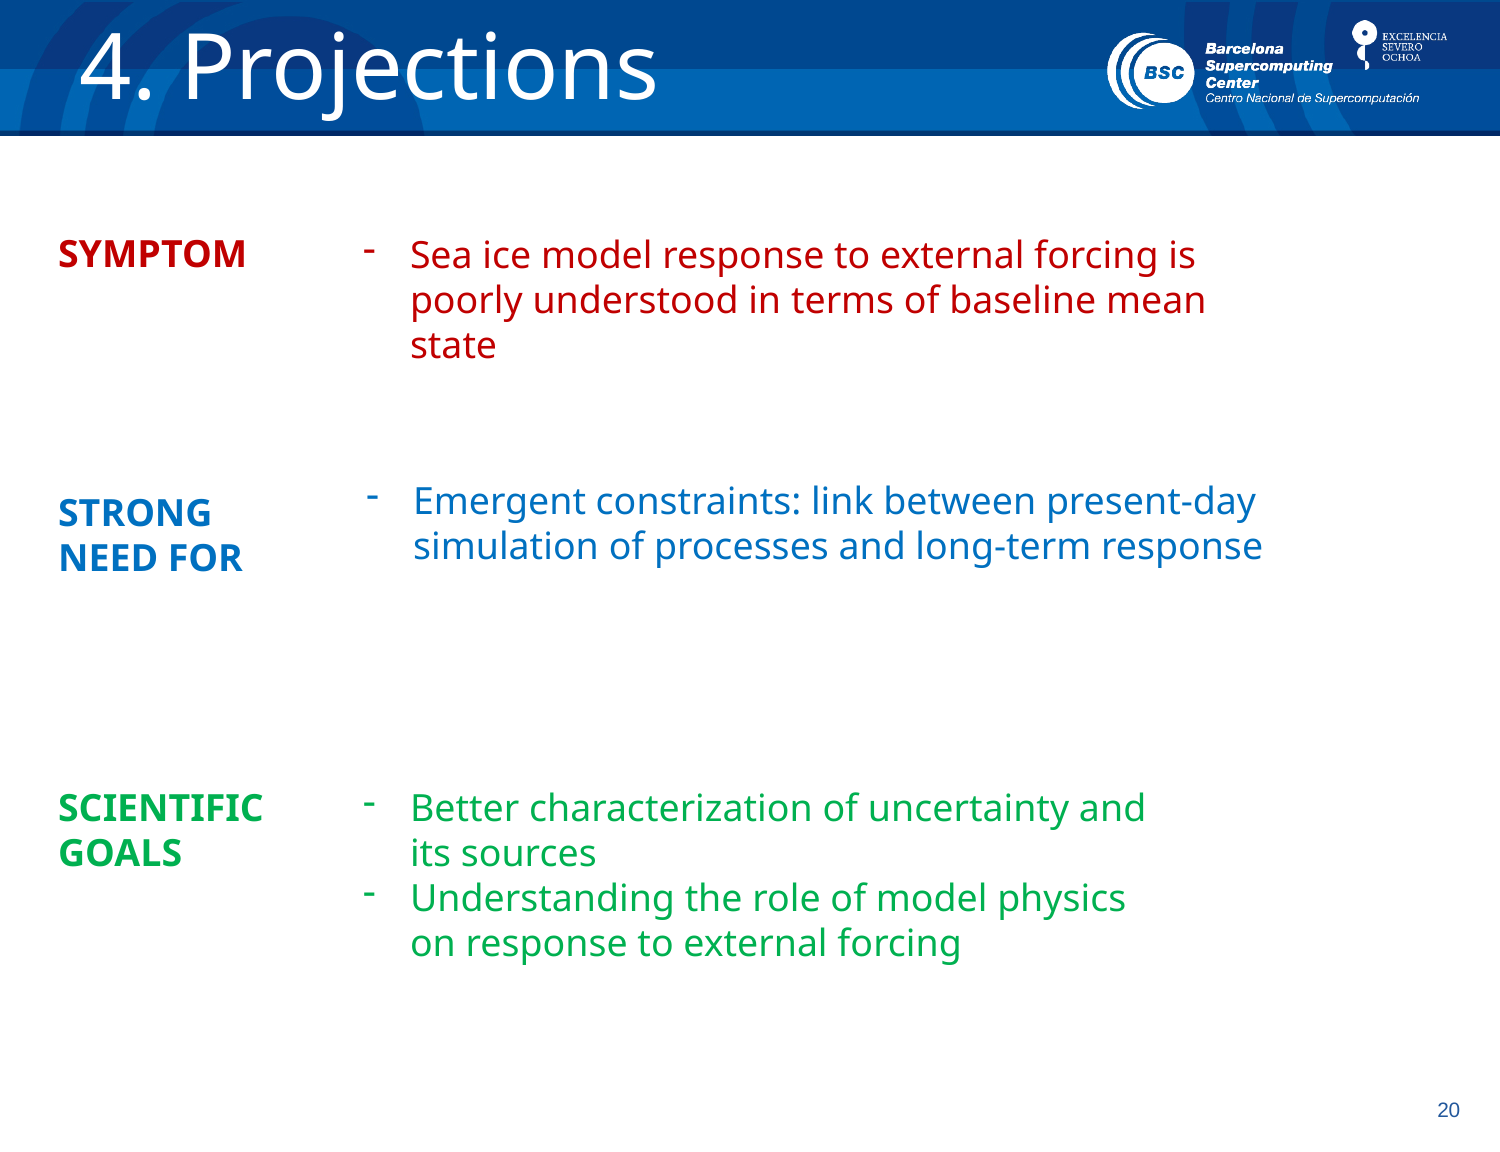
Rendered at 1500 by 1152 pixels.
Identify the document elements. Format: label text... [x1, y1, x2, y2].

text_box SCIENTIFIC GOALS [43, 776, 290, 882]
picture [0, 0, 1500, 136]
text_box Sea ice model response to external forcing is poorly understood in terms of baseline mean state [348, 223, 1258, 419]
text_box SYMPTOM [43, 222, 290, 282]
text_box Emergent constraints: link between present-day simulation of processes and long-term response [351, 469, 1400, 620]
title 4. Projections [65, 0, 1081, 116]
text_box STRONG NEED FOR [43, 481, 290, 586]
text_box Better characterization of uncertainty and its sources Understanding the role of model physics on response to external forcing [348, 776, 1164, 972]
